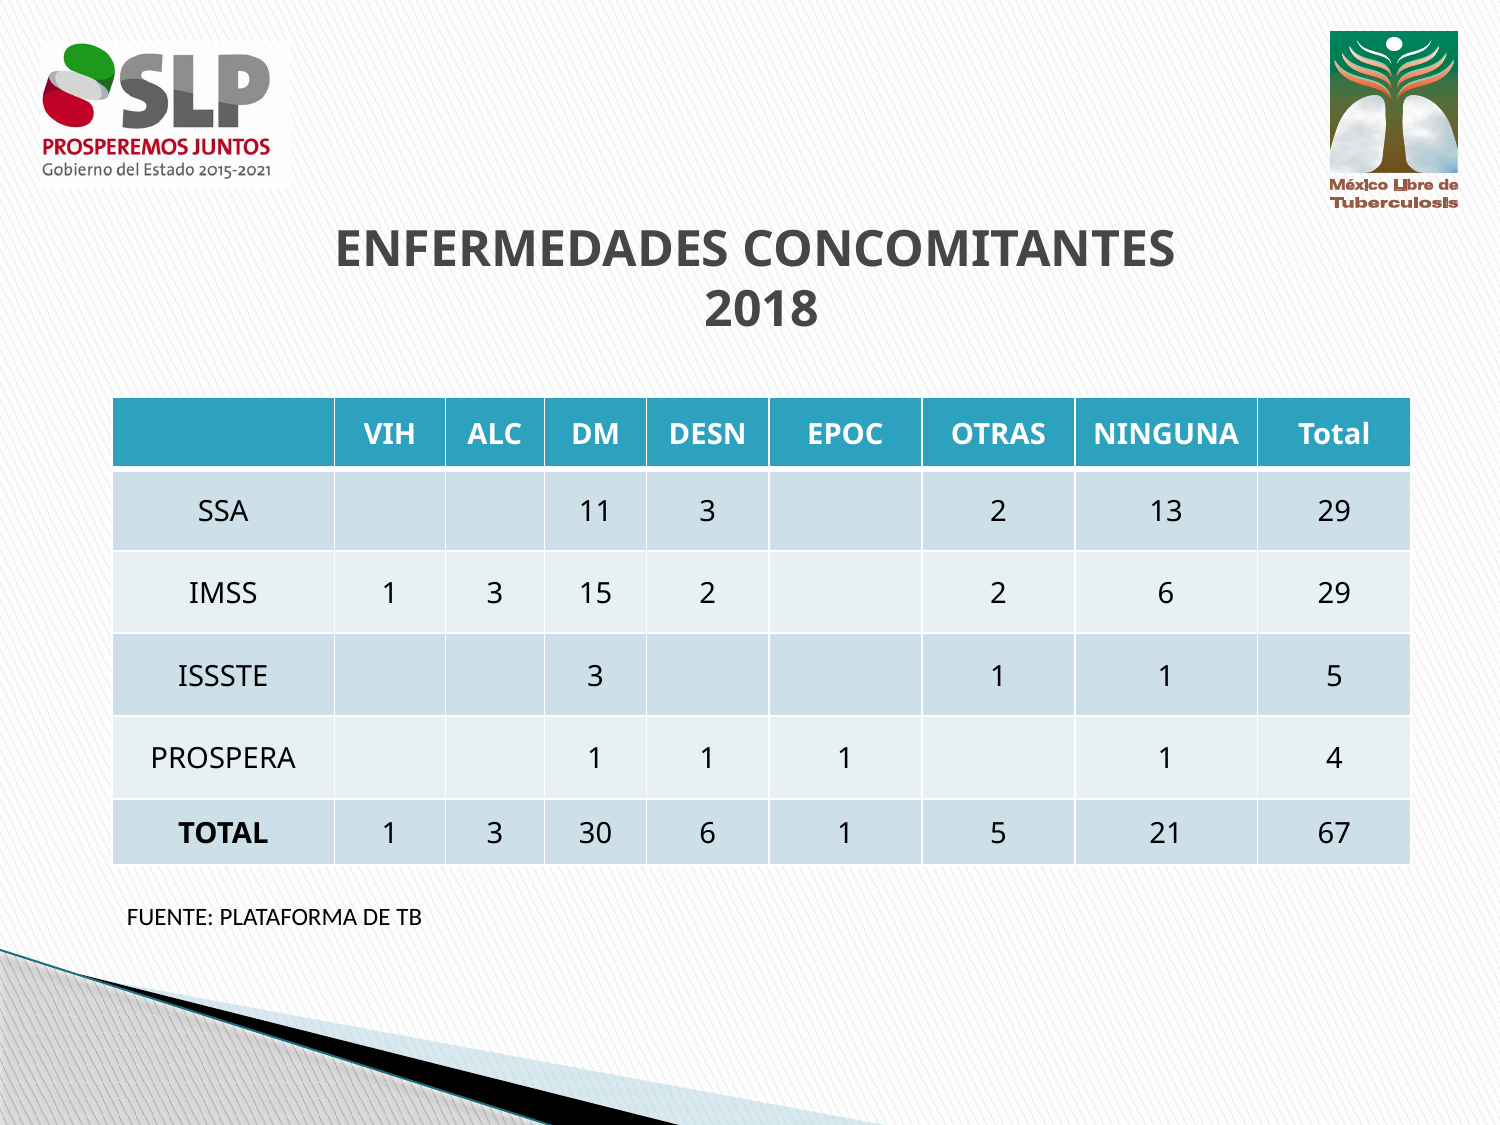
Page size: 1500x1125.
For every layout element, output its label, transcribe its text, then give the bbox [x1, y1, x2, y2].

table_cell [446, 472, 544, 550]
table_cell [446, 634, 544, 715]
table_cell 13 [1076, 472, 1257, 550]
table_cell 3 [446, 552, 544, 632]
table_header DM [545, 398, 646, 466]
table_cell [335, 717, 445, 798]
table_cell [335, 472, 445, 550]
table_cell 1 [1076, 717, 1257, 798]
table_cell 30 [545, 800, 646, 864]
table_cell 3 [647, 472, 768, 550]
table_cell 15 [545, 552, 646, 632]
table_cell [770, 634, 921, 715]
table_cell 4 [1258, 717, 1410, 798]
table_cell 5 [1258, 634, 1410, 715]
table_cell 29 [1258, 472, 1410, 550]
table_cell 1 [1076, 634, 1257, 715]
table_cell 2 [647, 552, 768, 632]
table_cell ISSSTE [113, 634, 334, 715]
table_cell 2 [923, 552, 1074, 632]
table_cell 1 [647, 717, 768, 798]
table_cell 1 [923, 634, 1074, 715]
picture [1328, 30, 1459, 209]
table_cell 1 [770, 800, 921, 864]
table_cell 1 [335, 800, 445, 864]
table_cell [923, 717, 1074, 798]
table_header VIH [335, 398, 445, 466]
table_cell 1 [335, 552, 445, 632]
table_cell 3 [545, 634, 646, 715]
table_cell PROSPERA [113, 717, 334, 798]
table_cell 6 [1076, 552, 1257, 632]
table_cell 1 [545, 717, 646, 798]
table_cell [770, 552, 921, 632]
picture [40, 42, 290, 188]
table_cell SSA [113, 472, 334, 550]
table_cell 6 [647, 800, 768, 864]
table_cell IMSS [113, 552, 334, 632]
table_cell [446, 717, 544, 798]
table_cell 3 [446, 800, 544, 864]
table_header DESN [647, 398, 768, 466]
table_cell 2 [923, 472, 1074, 550]
table_header EPOC [770, 398, 921, 466]
table_header Total [1258, 398, 1410, 466]
table_cell 1 [770, 717, 921, 798]
table_cell [770, 472, 921, 550]
table_header ALC [446, 398, 544, 466]
table_cell 67 [1258, 800, 1410, 864]
table_cell 5 [923, 800, 1074, 864]
table_header OTRAS [923, 398, 1074, 466]
table_cell 29 [1258, 552, 1410, 632]
table_cell TOTAL [113, 800, 334, 864]
table_cell [647, 634, 768, 715]
table_cell [335, 634, 445, 715]
title ENFERMEDADES CONCOMITANTES 2018 [135, 182, 1388, 371]
table_cell 11 [545, 472, 646, 550]
table_cell 21 [1076, 800, 1257, 864]
table_header [113, 398, 334, 466]
text_box FUENTE: PLATAFORMA DE TB [112, 893, 1202, 938]
table_header NINGUNA [1076, 398, 1257, 466]
